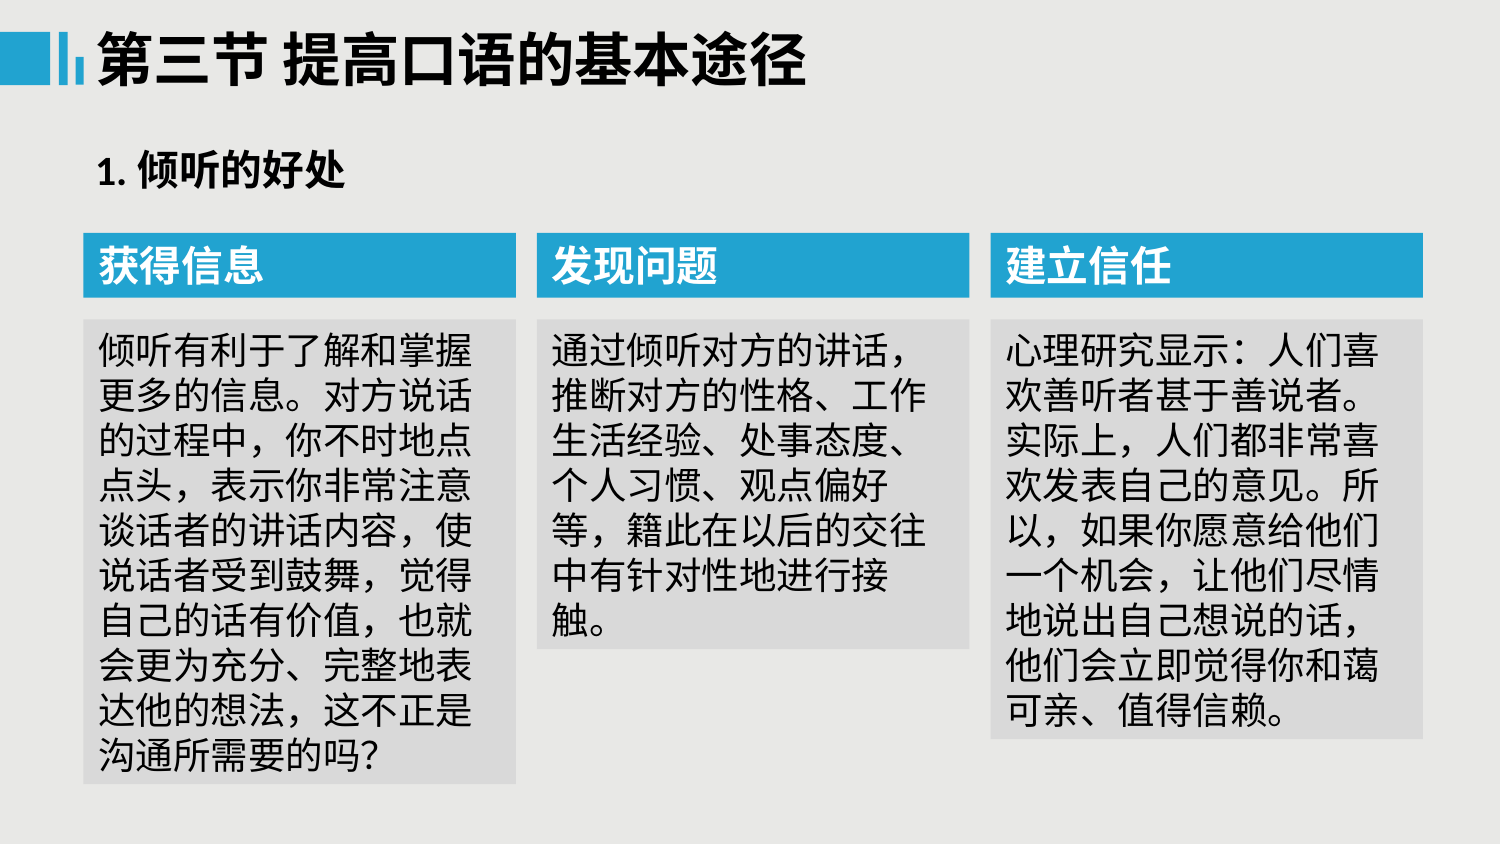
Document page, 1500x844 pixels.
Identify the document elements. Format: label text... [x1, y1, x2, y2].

text_box 发现问题 [536, 232, 970, 298]
text_box 心理研究显示：人们喜欢善听者甚于善说者。实际上，人们都非常喜欢发表自己的意见。所以，如果你愿意给他们一个机会，让他们尽情地说出自己想说的话，他们会立即觉得你和蔼可亲、值得信赖。 [990, 319, 1423, 740]
text_box 1.倾听的好处 [83, 138, 1304, 200]
text_box 获得信息 [83, 232, 516, 298]
text_box 建立信任 [990, 232, 1423, 298]
text_box [0, 30, 52, 87]
text_box [57, 30, 70, 87]
text_box 第三节 提高口语的基本途径 [83, 17, 1412, 99]
text_box 通过倾听对方的讲话，推断对方的性格、工作生活经验、处事态度、个人习惯、观点偏好等，籍此在以后的交往中有针对性地进行接触。 [536, 319, 970, 650]
text_box [74, 55, 83, 87]
text_box 倾听有利于了解和掌握更多的信息。对方说话的过程中，你不时地点点头，表示你非常注意谈话者的讲话内容，使说话者受到鼓舞，觉得自己的话有价值，也就会更为充分、完整地表达他的想法，这不正是沟通所需要的吗？ [83, 319, 516, 785]
